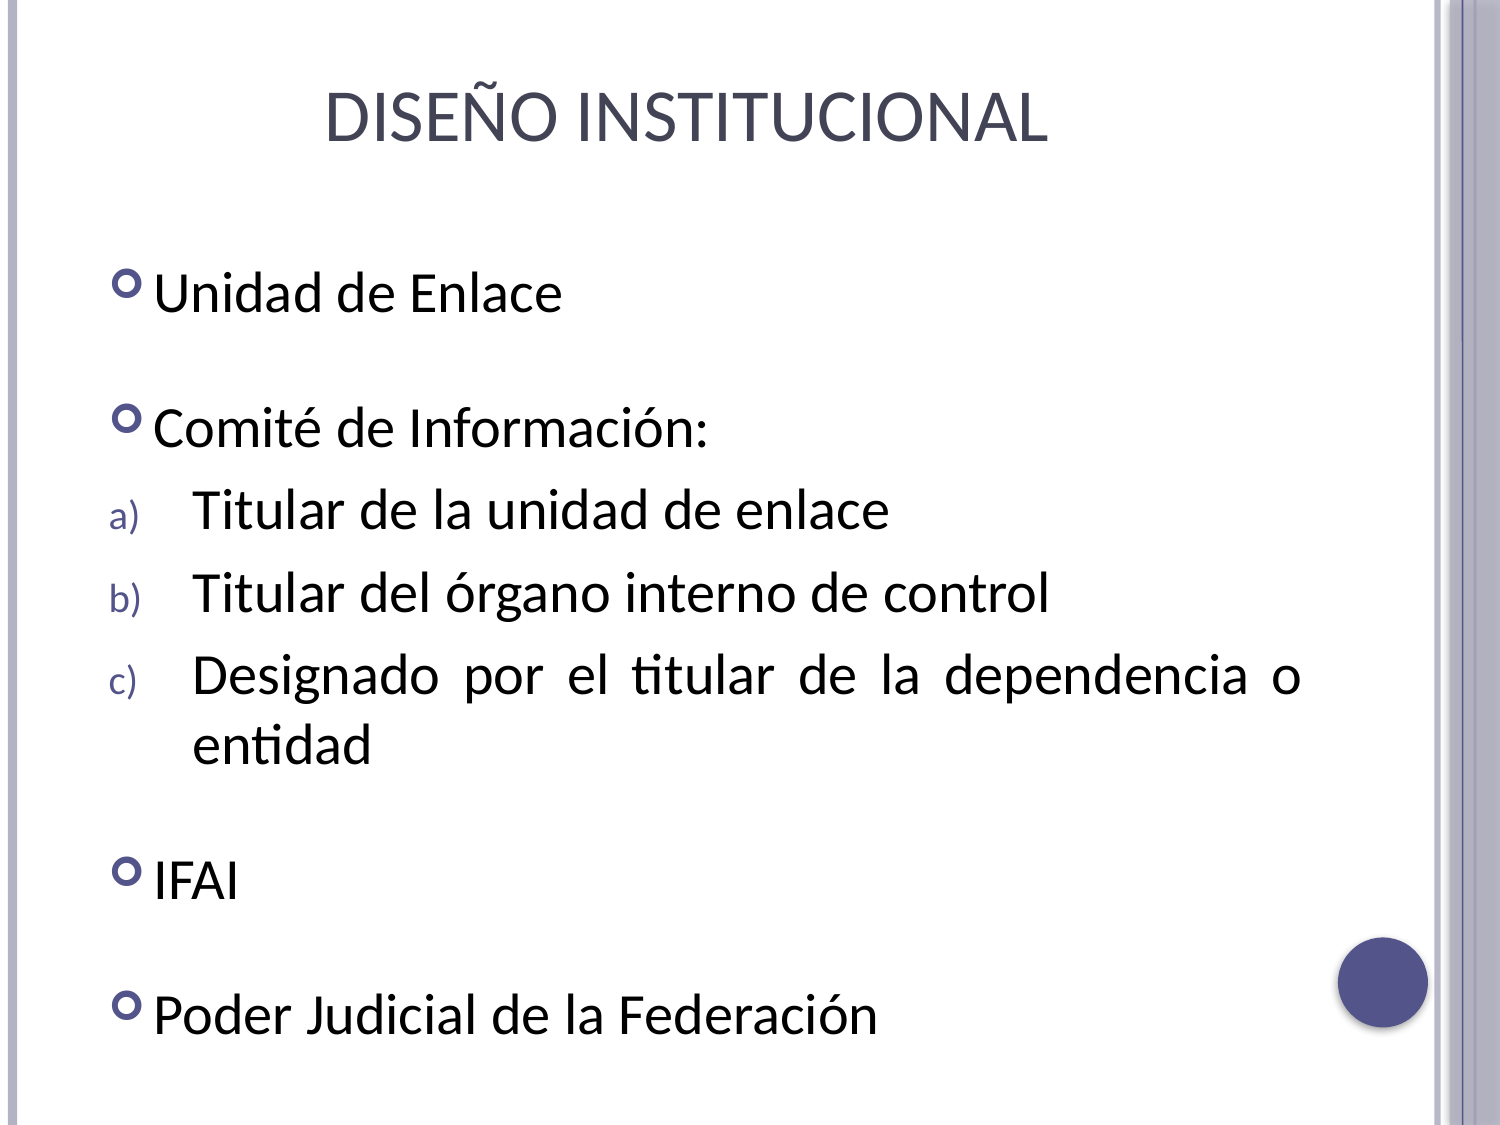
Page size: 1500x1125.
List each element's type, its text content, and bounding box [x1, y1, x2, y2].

list Unidad de Enlace Comité de Información: Titular de la unidad de enlace Titular del órgano interno de control Designado por el titular de la dependencia o entidad IFAI Poder Judicial de la Federación [93, 164, 1319, 964]
title Diseño institucional [75, 45, 1300, 164]
